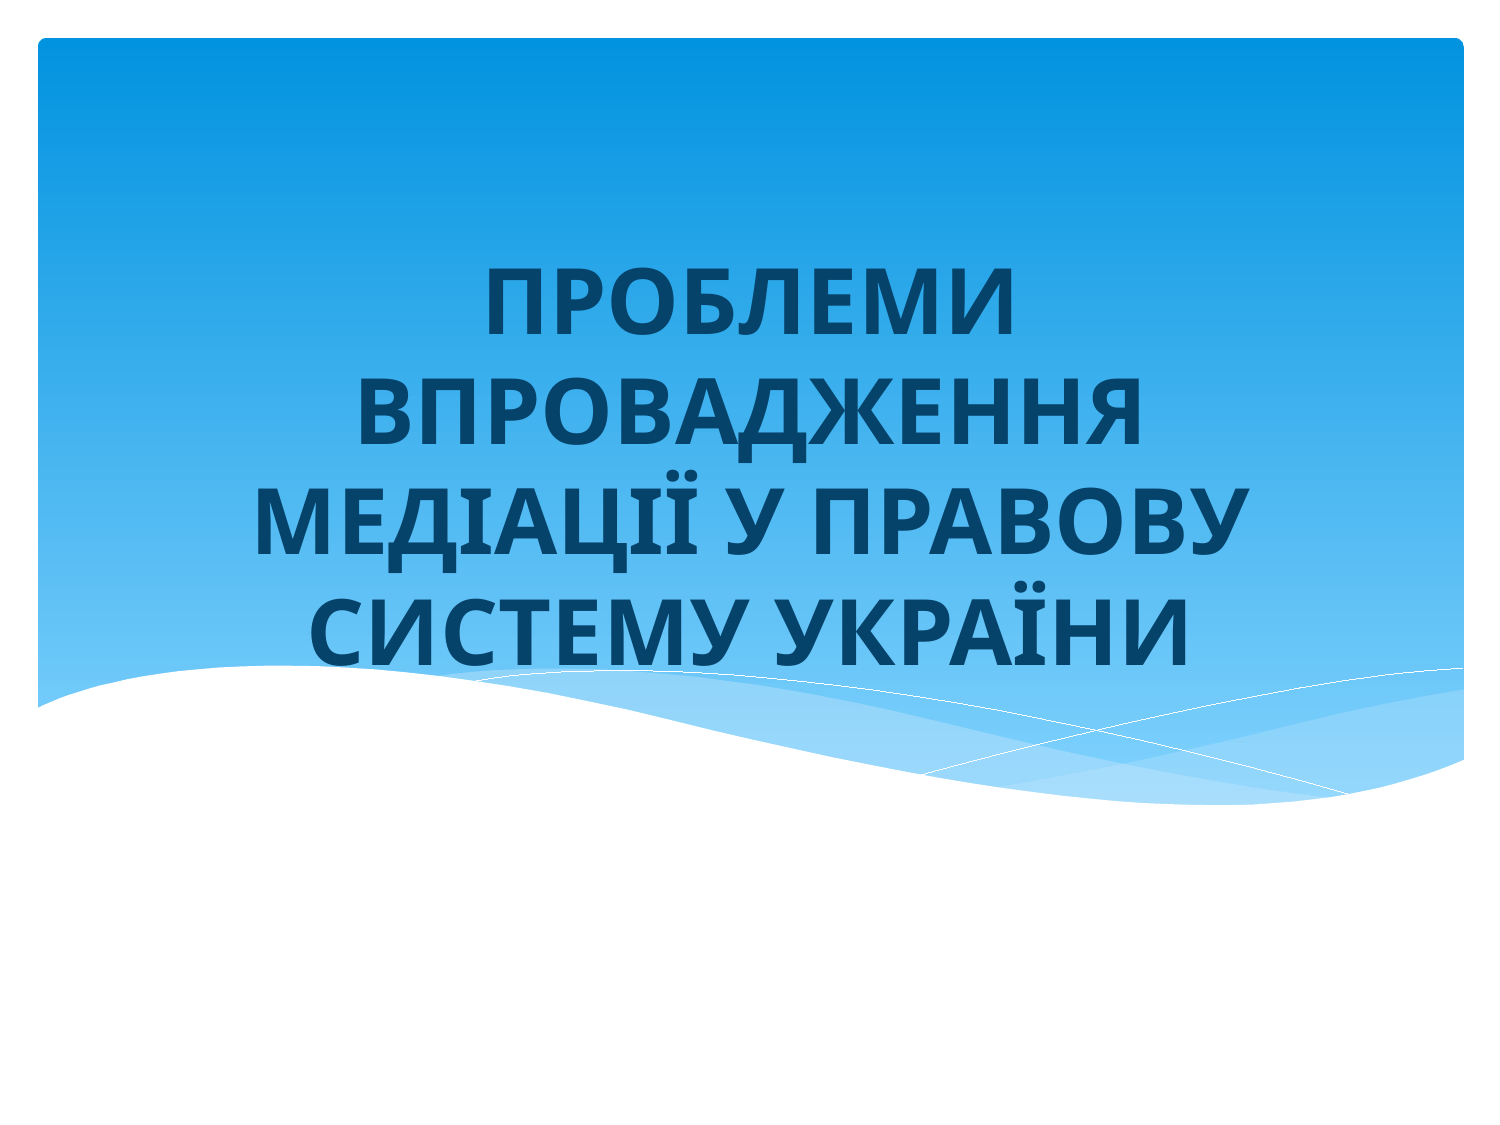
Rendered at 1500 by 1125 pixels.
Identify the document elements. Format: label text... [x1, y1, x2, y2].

title ПРОБЛЕМИ ВПРОВАДЖЕННЯ МЕДІАЦІЇ У ПРАВОВУ СИСТЕМУ УКРАЇНИ [113, 125, 1389, 1047]
